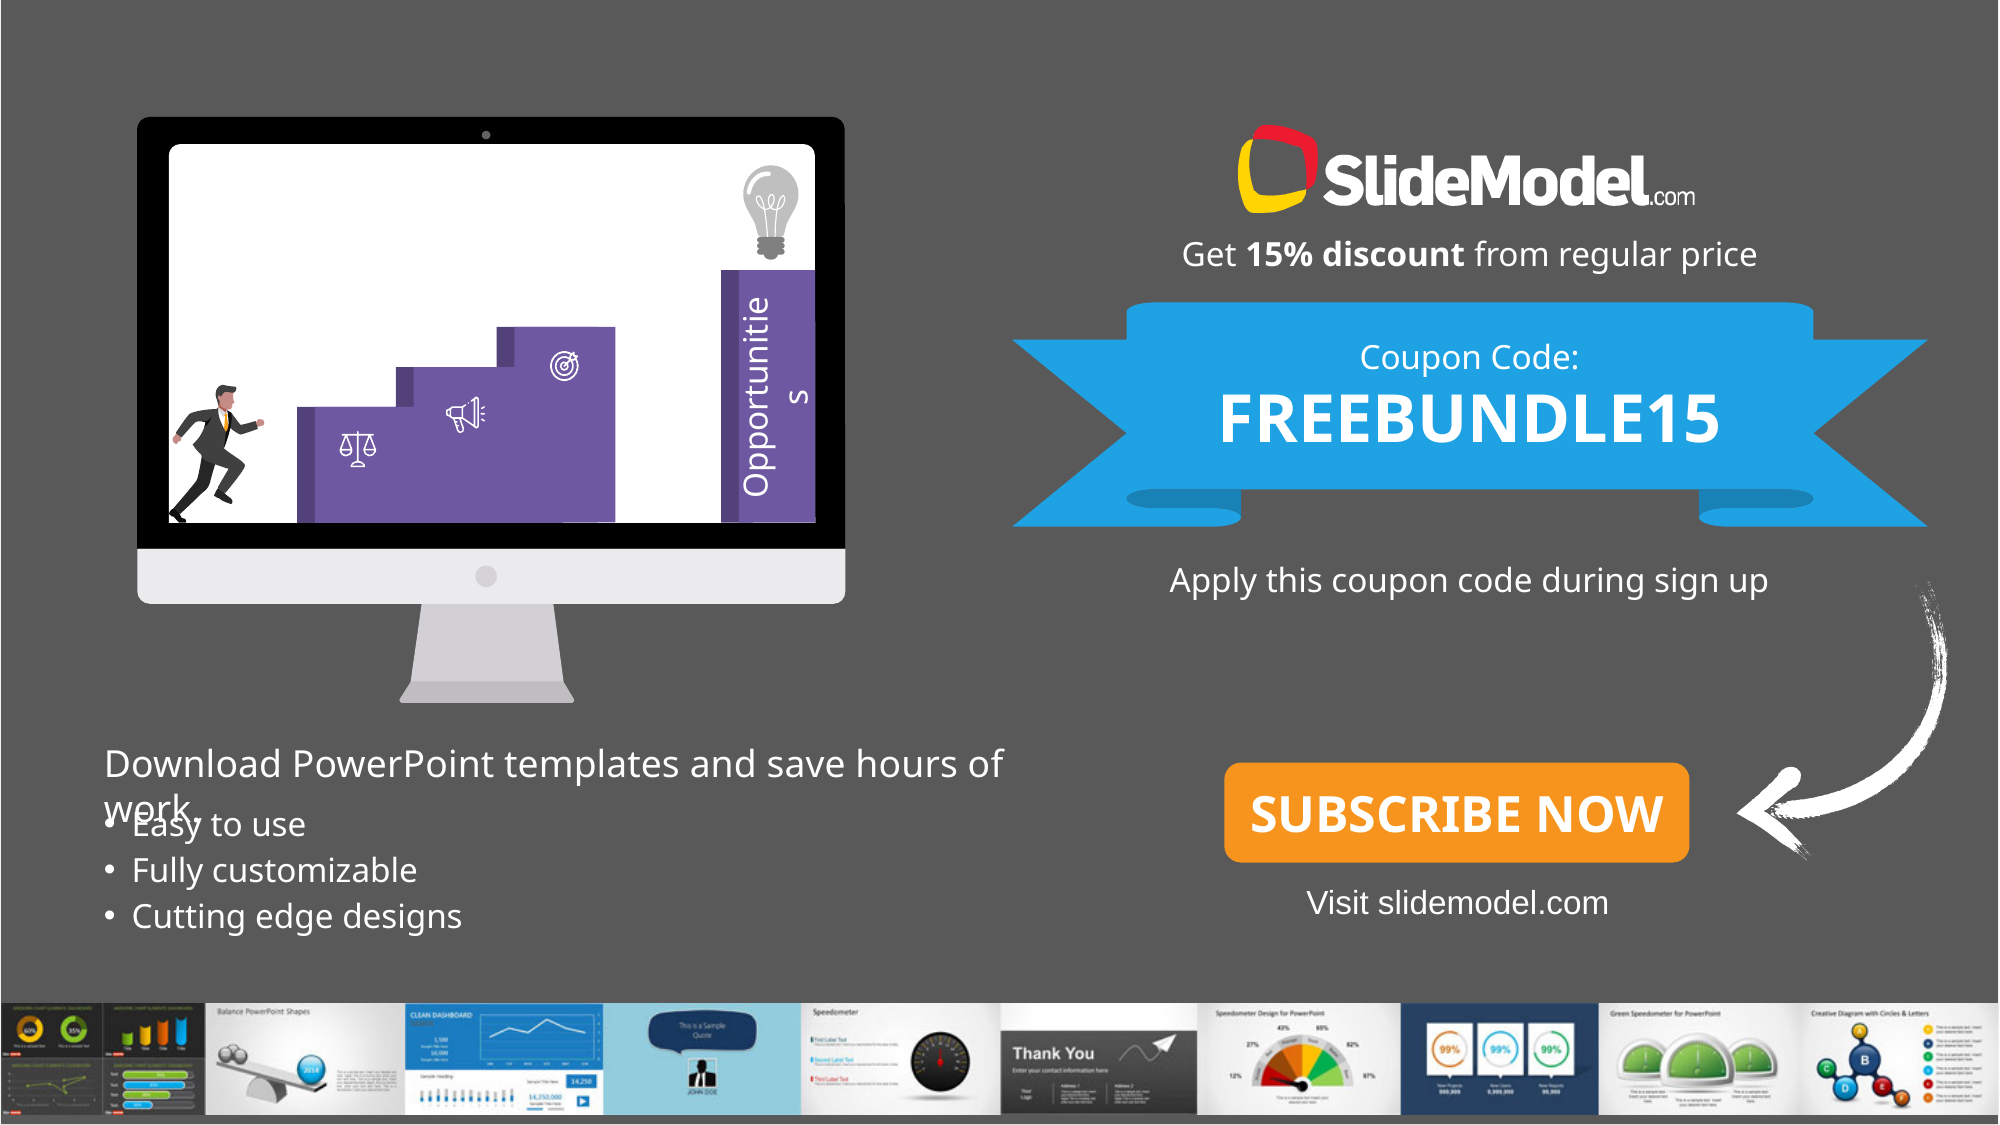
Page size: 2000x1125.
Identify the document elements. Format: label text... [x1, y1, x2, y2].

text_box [136, 116, 846, 704]
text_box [168, 164, 816, 524]
text_box Apply this coupon code during sign up [1129, 551, 1811, 607]
text_box Get 15% discount from regular price [1058, 225, 1882, 281]
text_box [0, 0, 2000, 1003]
text_box SUBSCRIBE NOW [1222, 760, 1692, 865]
text_box Easy to use Fully customizable Cutting edge designs [88, 838, 863, 943]
text_box [1012, 302, 1928, 527]
text_box [1736, 594, 1948, 861]
picture [0, 1003, 1999, 1115]
text_box Visit slidemodel.com [1247, 874, 1669, 928]
text_box [1928, 587, 1937, 601]
picture [1237, 125, 1695, 213]
text_box Coupon Code: FREEBUNDLE15 [1173, 328, 1767, 464]
text_box Download PowerPoint templates and save hours of work. [88, 732, 1059, 838]
